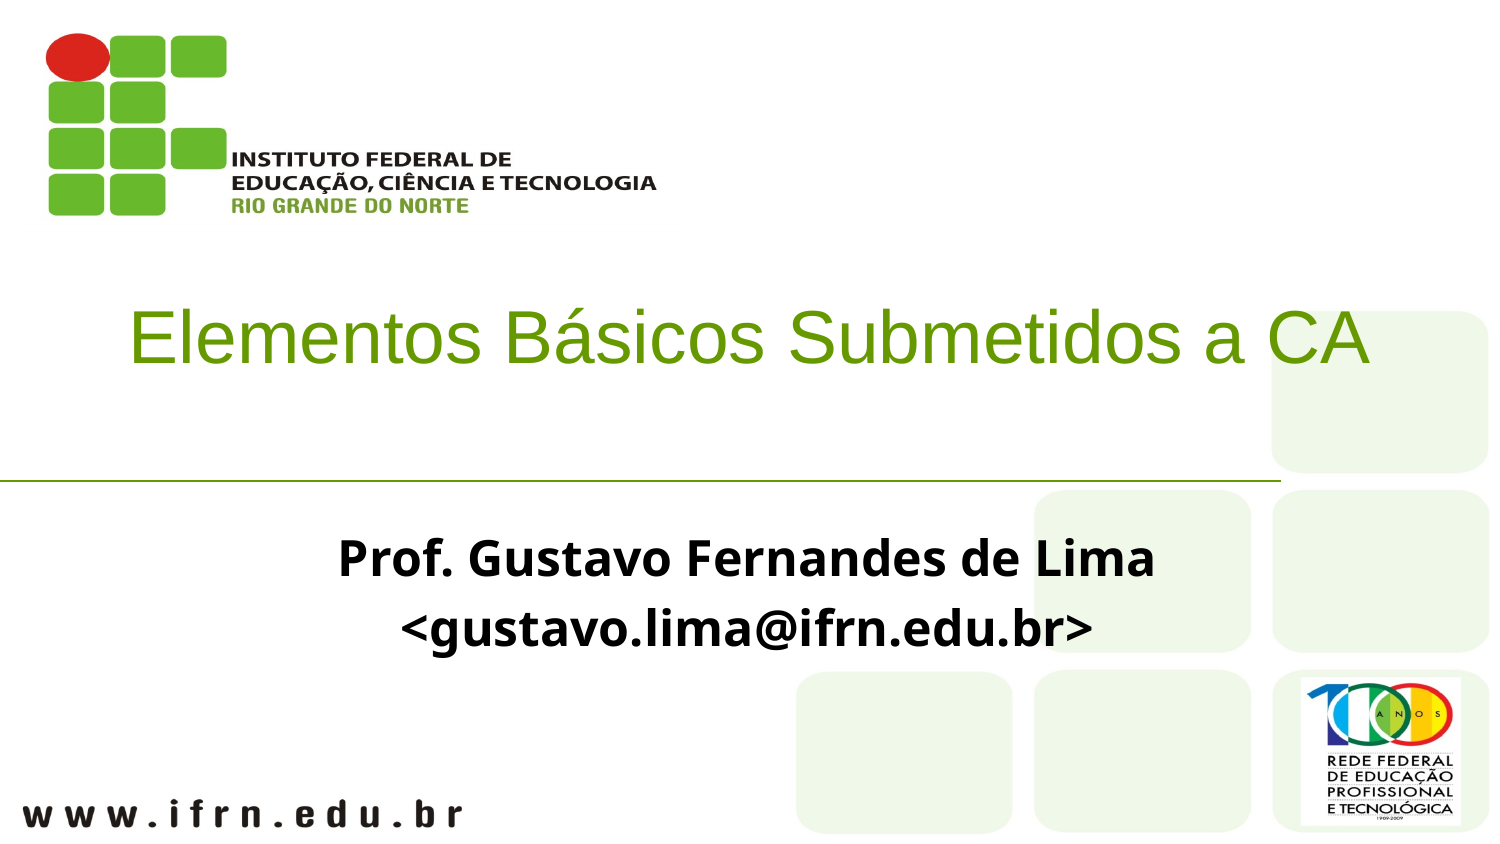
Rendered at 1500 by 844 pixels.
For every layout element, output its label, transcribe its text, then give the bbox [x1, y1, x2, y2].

picture [23, 17, 678, 232]
picture [0, 430, 1500, 843]
subtitle Prof. Gustavo Fernandes de Lima <gustavo.lima@ifrn.edu.br> [222, 518, 1273, 672]
title Elementos Básicos Submetidos a CA [0, 237, 1500, 430]
